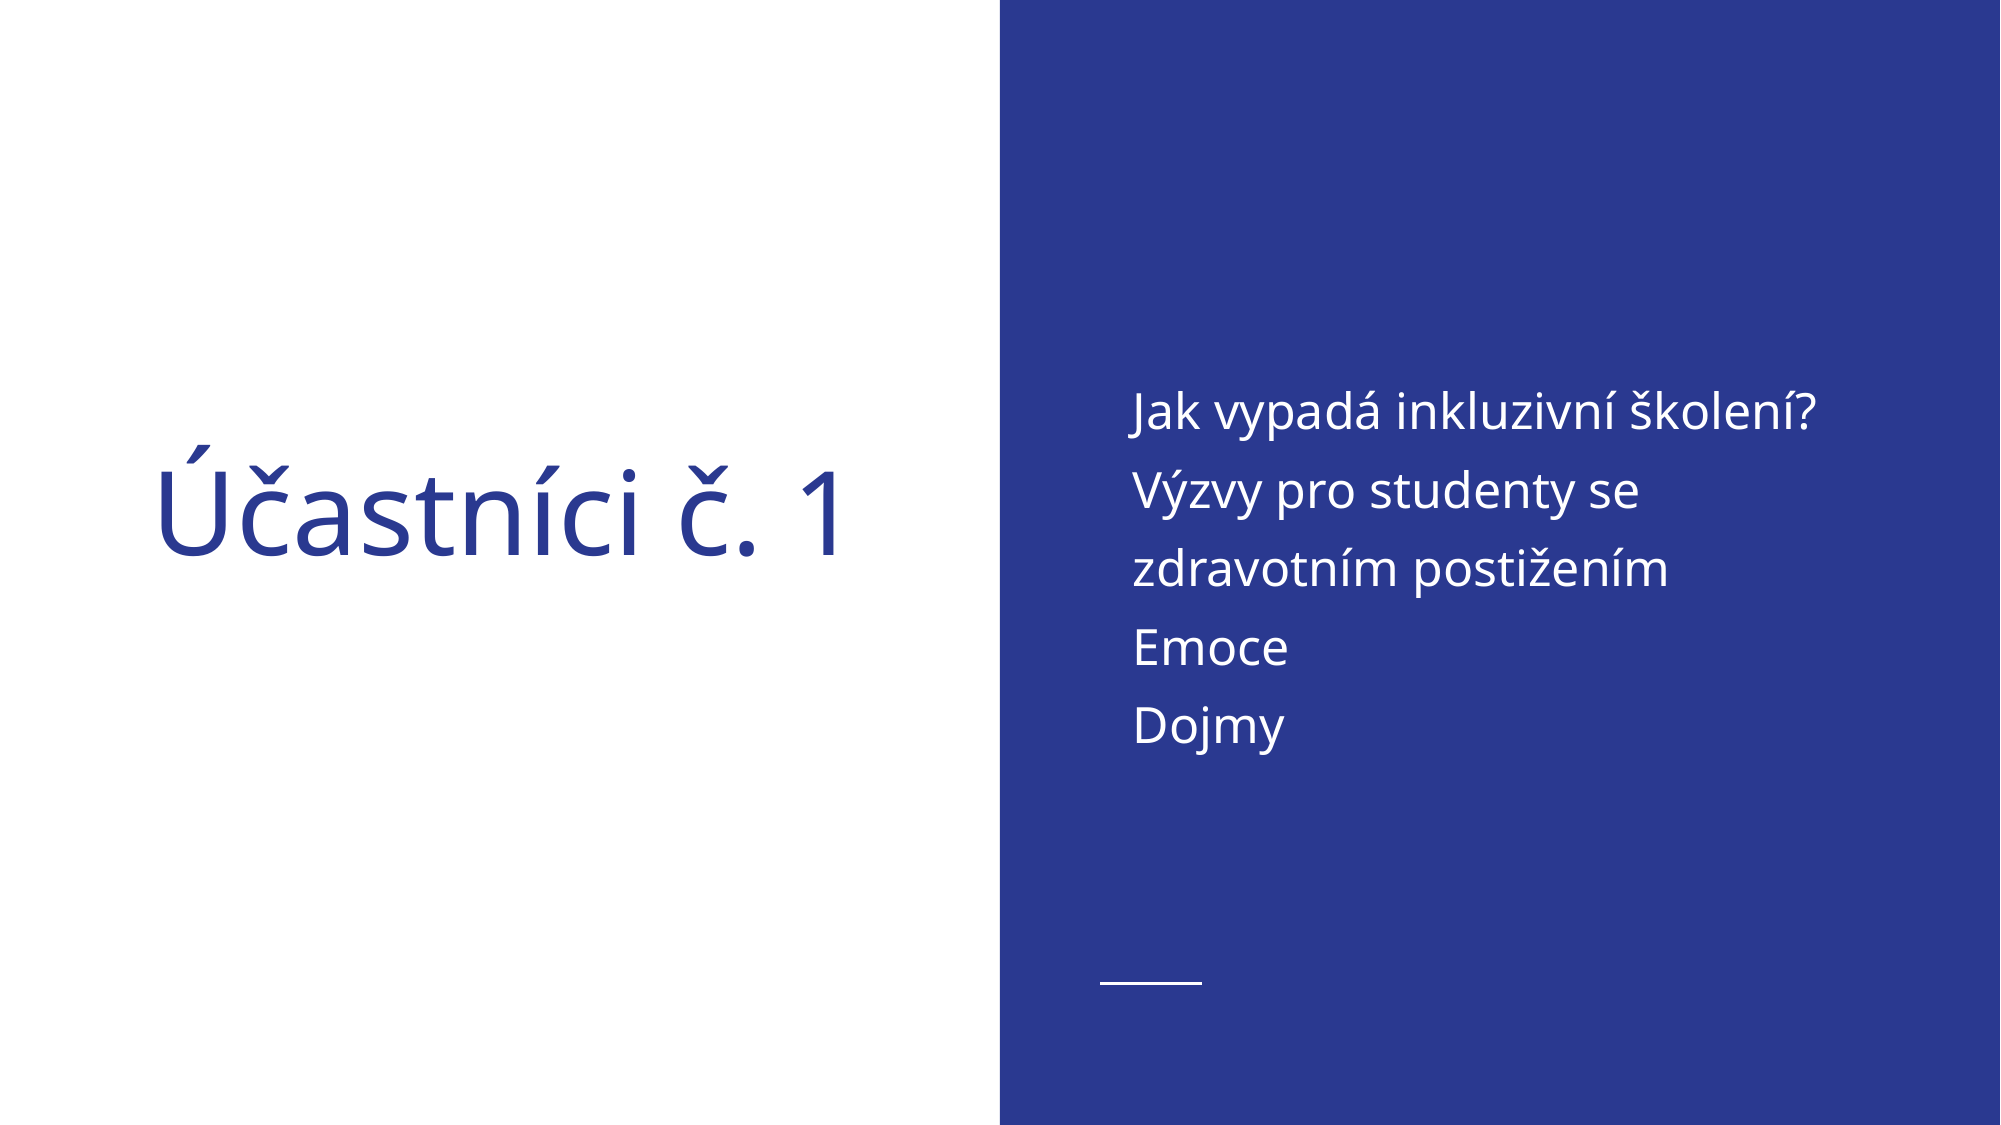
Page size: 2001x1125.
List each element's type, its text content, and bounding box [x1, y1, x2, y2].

title Účastníci č. 1 [63, 255, 948, 598]
list Jak vypadá inkluzivní školení? Výzvy pro studenty se zdravotním postižením Emoce Dojmy [1080, 158, 1920, 967]
